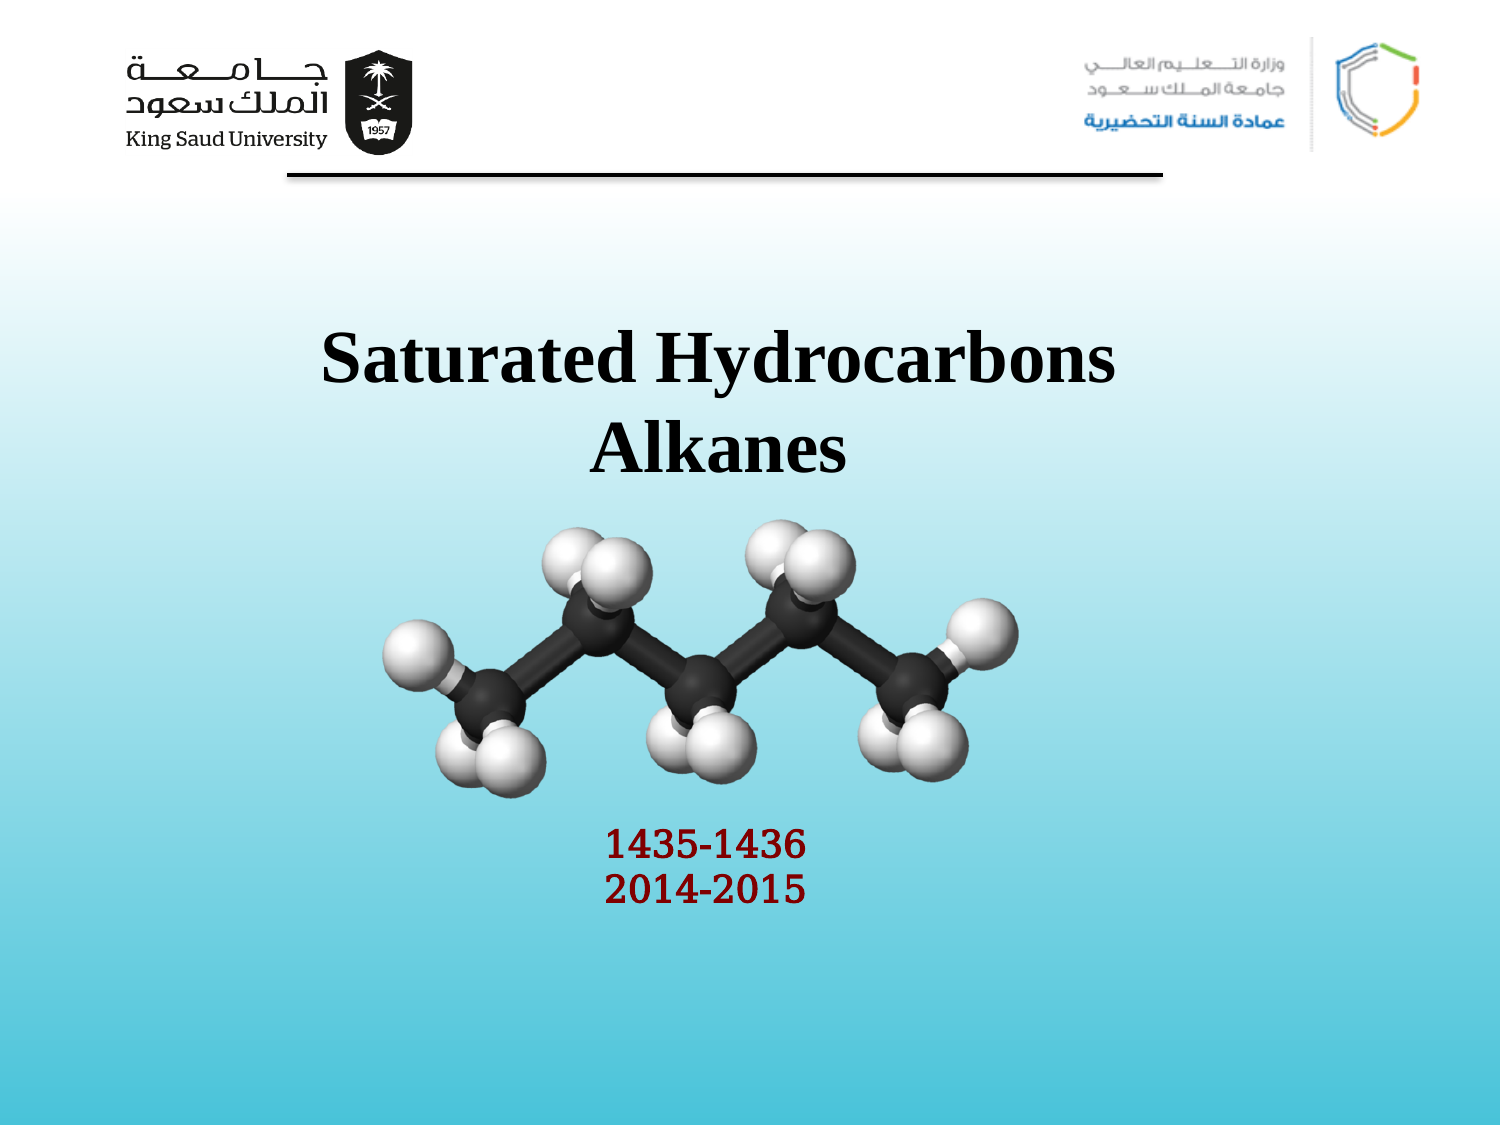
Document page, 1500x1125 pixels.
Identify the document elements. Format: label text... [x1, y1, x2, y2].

picture [1024, 37, 1422, 152]
picture [349, 487, 1051, 830]
text_box 1435-1436 2014-2015 [589, 838, 822, 918]
text_box Saturated Hydrocarbons Alkanes [174, 299, 1263, 650]
picture [124, 48, 413, 157]
